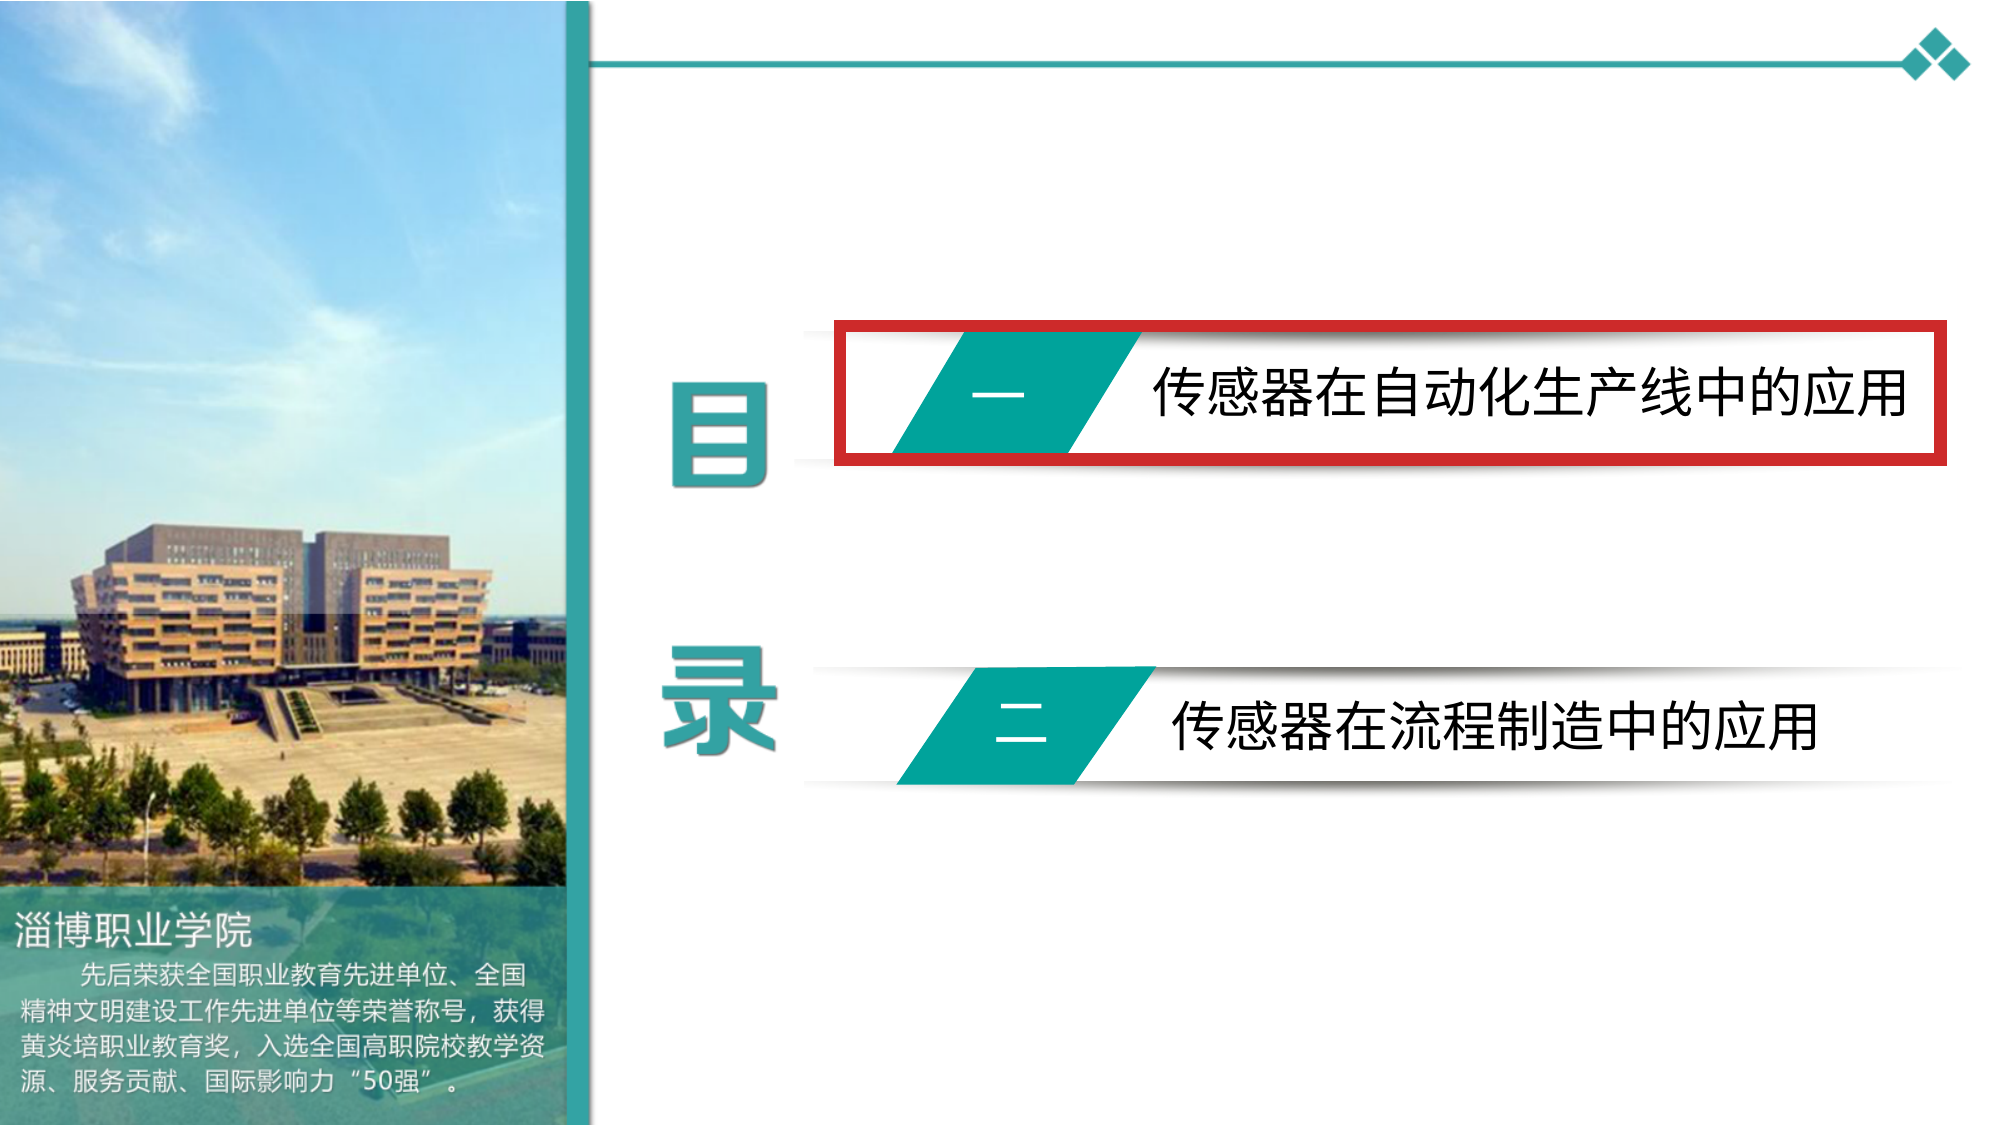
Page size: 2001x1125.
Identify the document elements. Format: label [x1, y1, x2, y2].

picture [0, 1, 1999, 1125]
text_box [794, 330, 1941, 480]
text_box [804, 666, 1963, 799]
